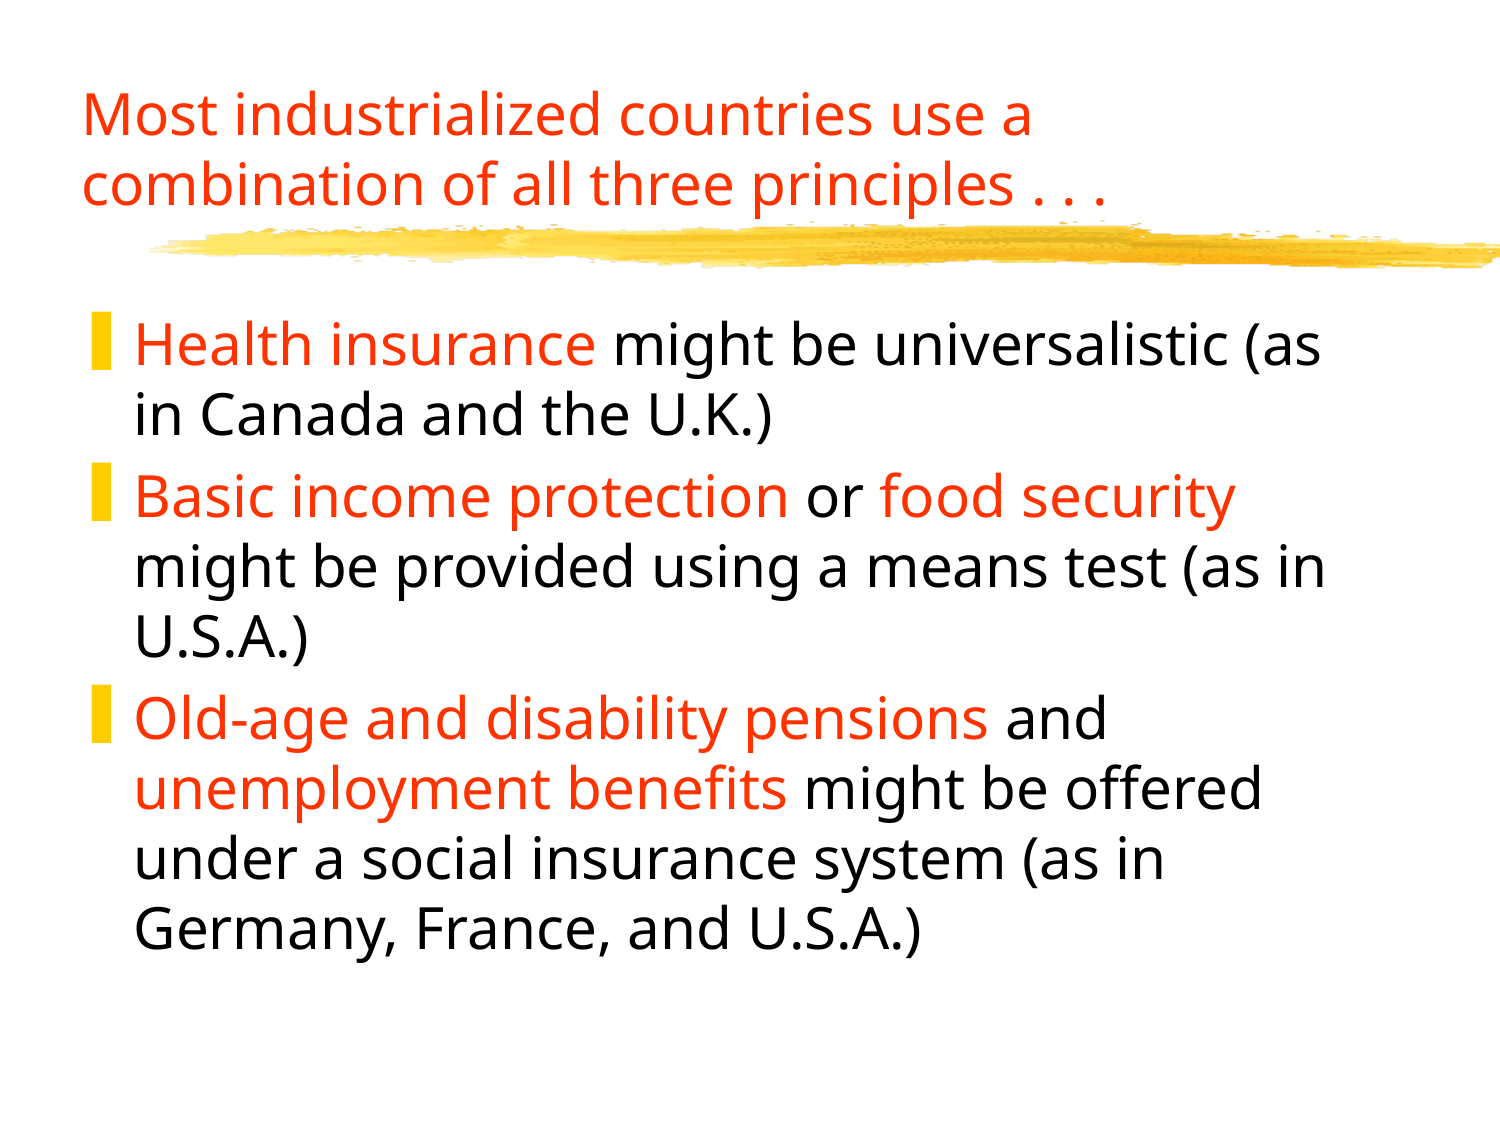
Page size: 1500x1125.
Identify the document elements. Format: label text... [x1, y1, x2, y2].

list Health insurance might be universalistic (as in Canada and the U.K.) Basic income protection or food security might be provided using a means test (as in U.S.A.) Old-age and disability pensions and unemployment benefits might be offered under a social insurance system (as in Germany, France, and U.S.A.) [62, 299, 1405, 985]
picture [150, 215, 1500, 279]
title Most industrialized countries use a combination of all three principles . . . [66, 37, 1342, 226]
